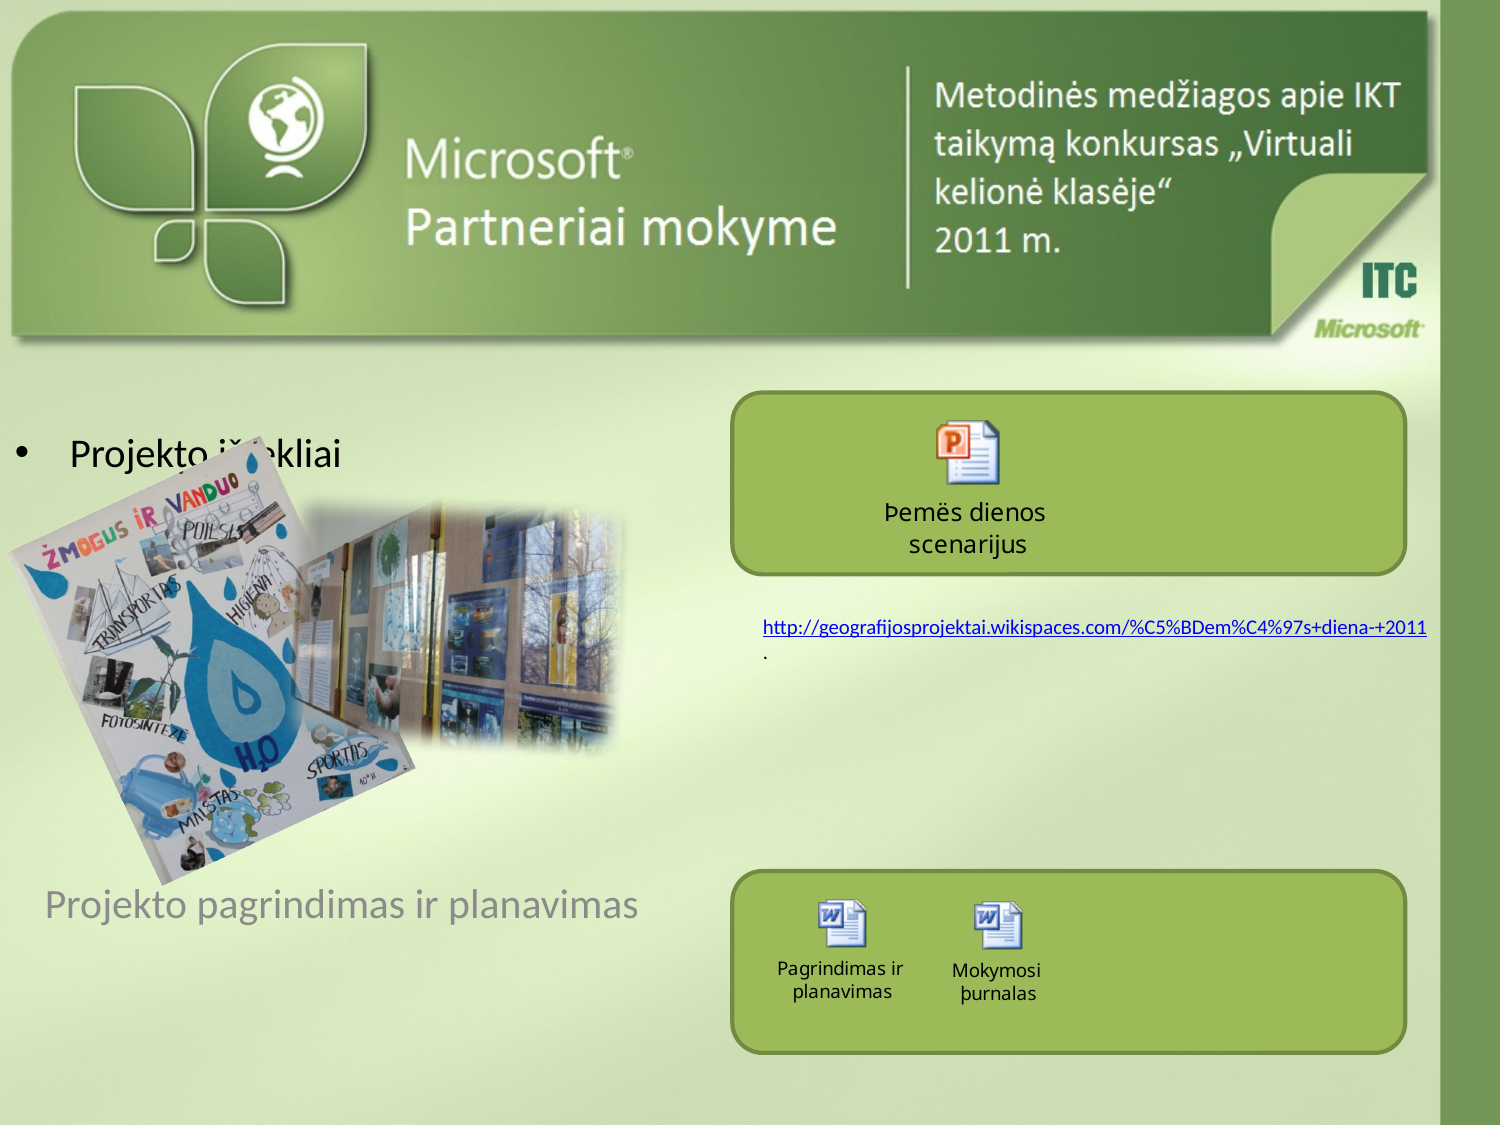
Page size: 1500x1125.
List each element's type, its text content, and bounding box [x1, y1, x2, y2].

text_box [923, 900, 1074, 1028]
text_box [767, 898, 918, 1026]
text_box [730, 868, 1408, 1055]
text_box Projekto pagrindimas ir planavimas [4, 869, 680, 946]
text_box Projekto ištekliai [0, 419, 640, 484]
picture [0, 0, 1500, 1125]
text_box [867, 419, 1069, 590]
text_box [730, 390, 1408, 577]
text_box http://geografijosprojektai.wikispaces.com/%C5%BDem%C4%97s+diena-+2011 . [748, 606, 1443, 672]
